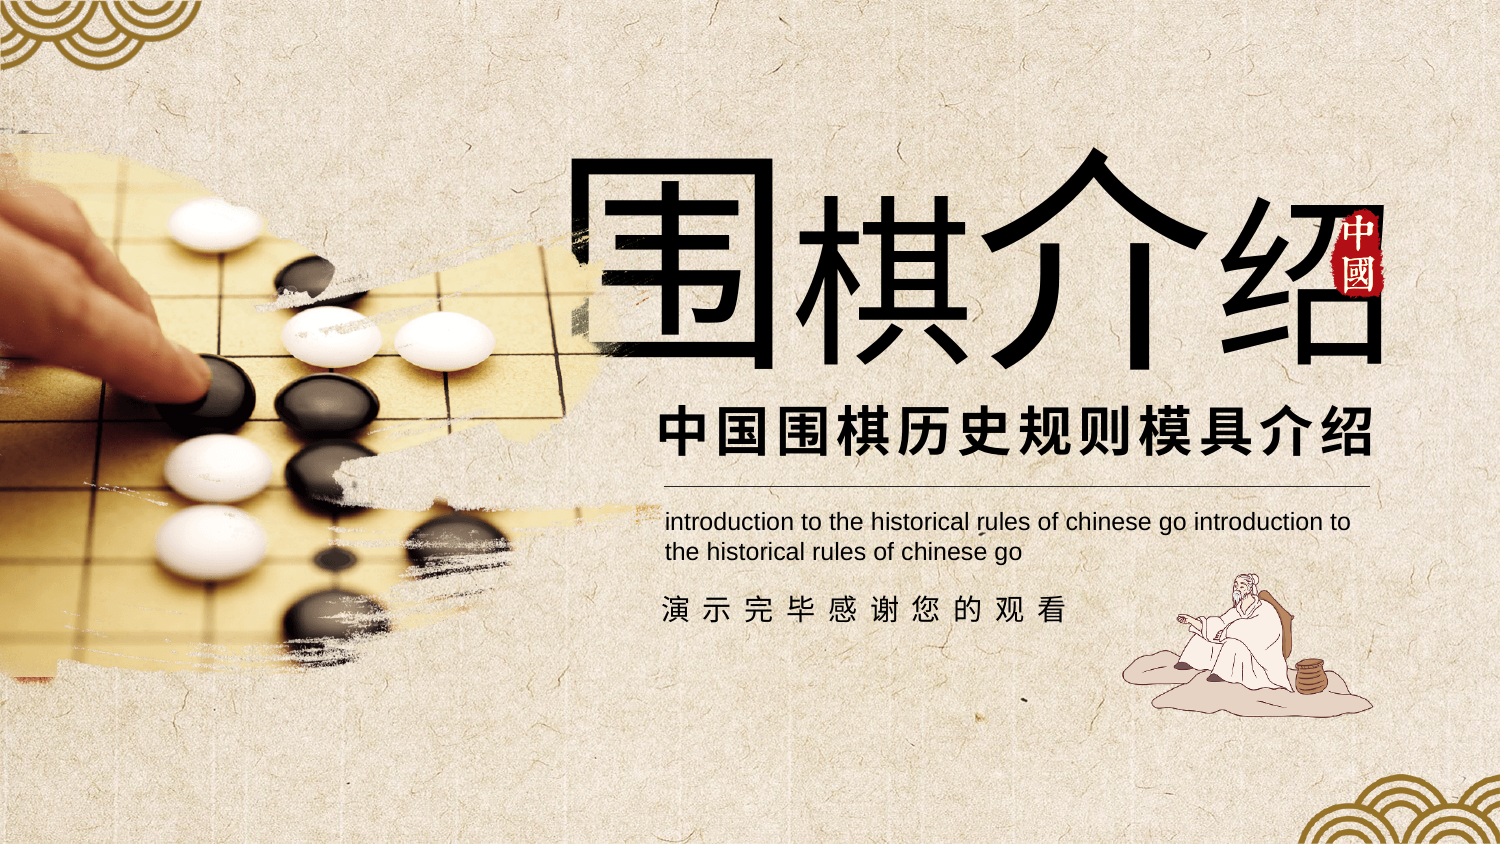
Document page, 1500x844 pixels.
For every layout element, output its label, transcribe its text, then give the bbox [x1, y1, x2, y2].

picture [0, 0, 1500, 844]
text_box introduction to the historical rules of chinese go introduction to the historical rules of chinese go [663, 498, 1400, 574]
text_box 中国围棋历史规则模具介绍 [663, 389, 1397, 470]
text_box 围棋介绍 [537, 103, 1413, 407]
text_box 演示完毕感谢您的观看 [663, 583, 1111, 634]
